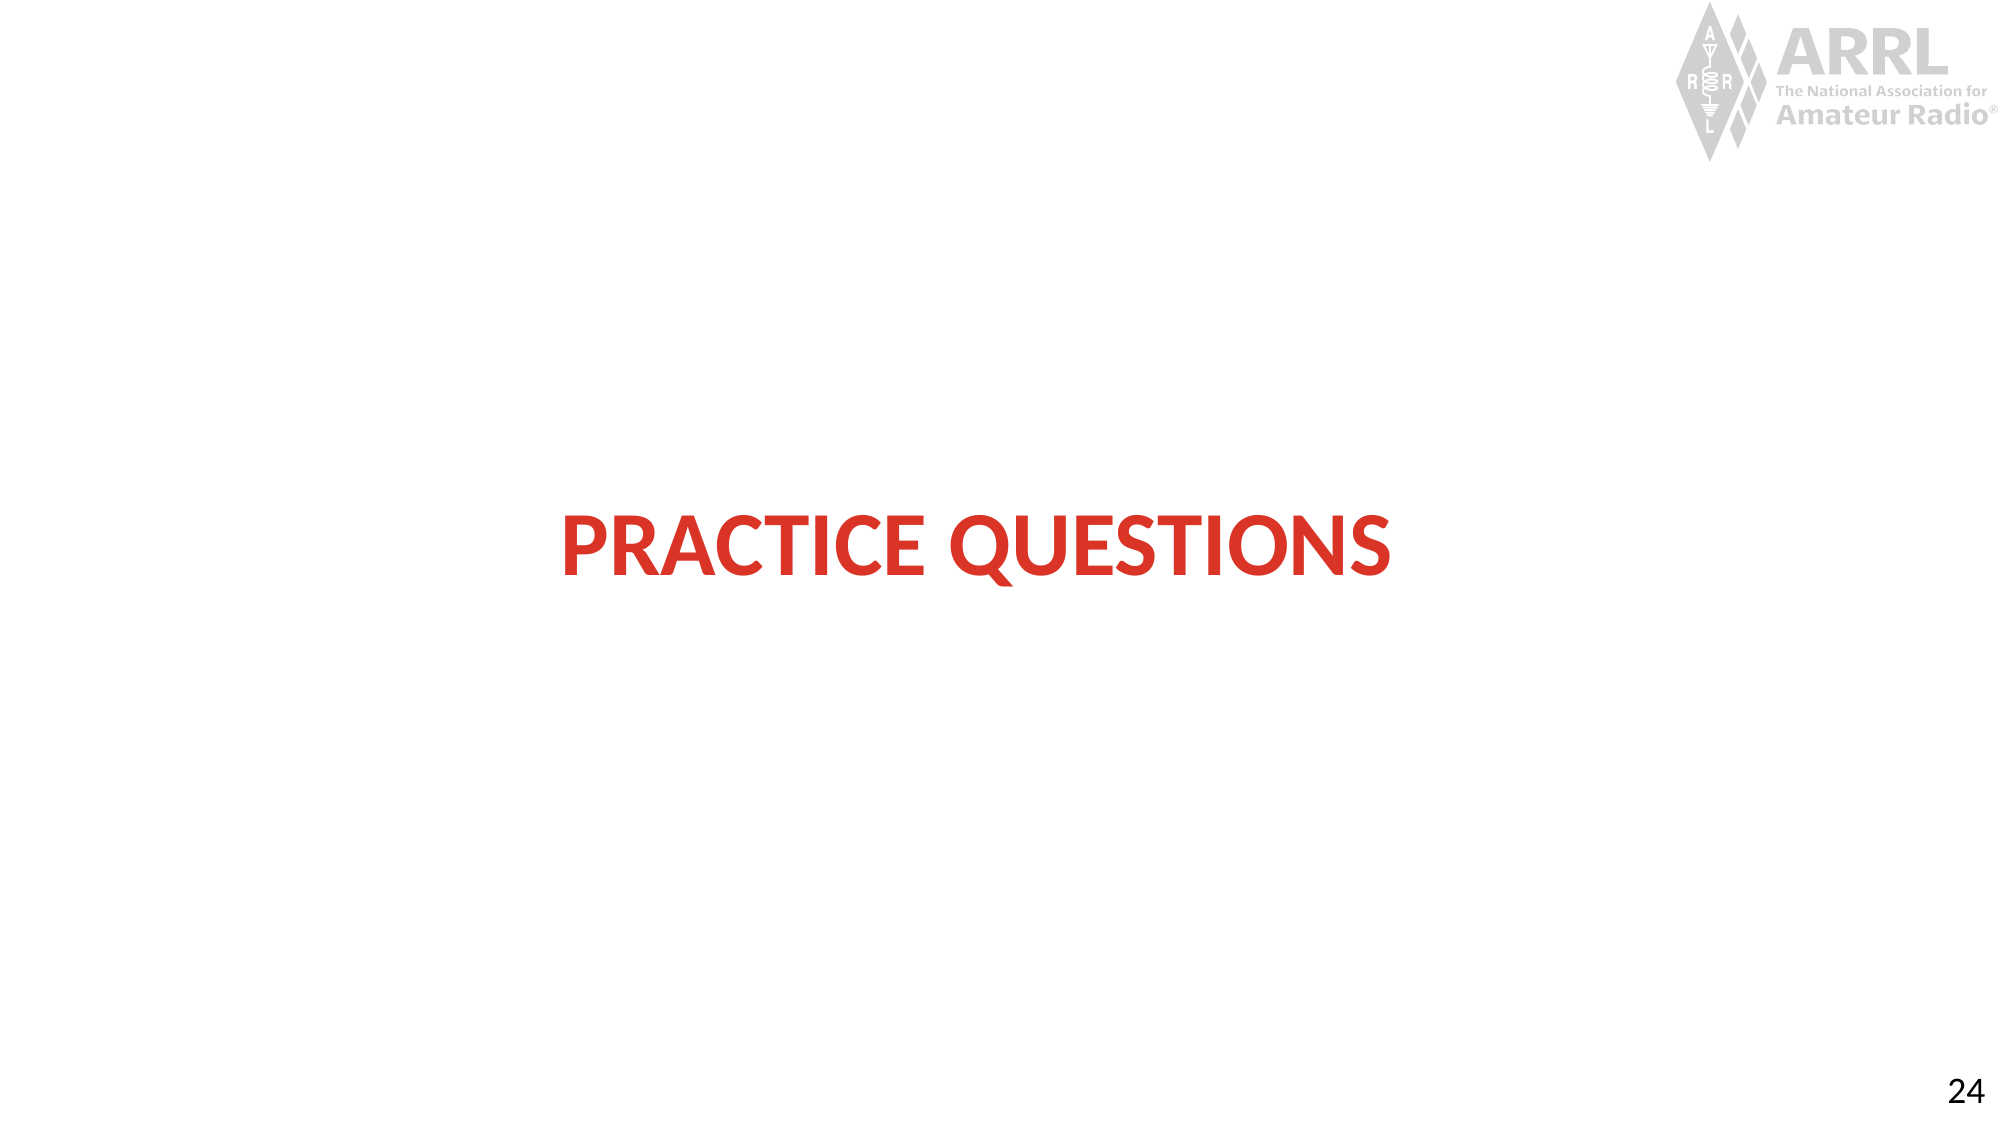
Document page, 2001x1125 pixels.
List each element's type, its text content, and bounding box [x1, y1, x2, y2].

picture [1674, 0, 2000, 164]
title PRACTICE QUESTIONS [114, 437, 1840, 655]
